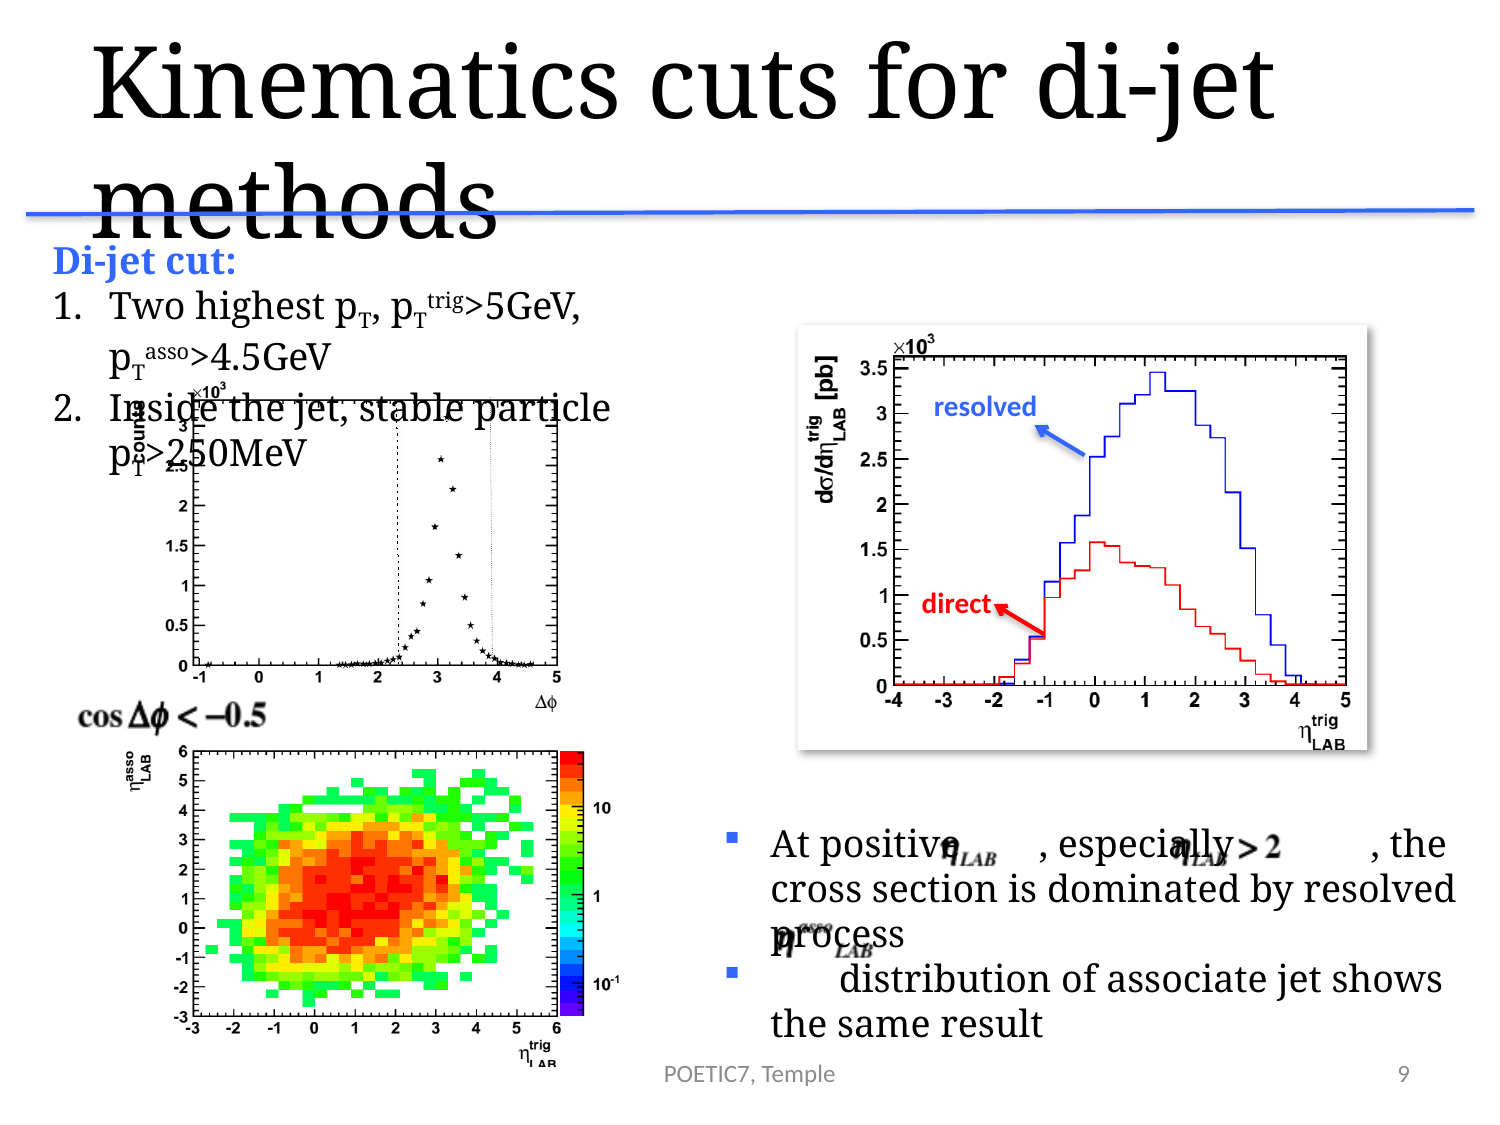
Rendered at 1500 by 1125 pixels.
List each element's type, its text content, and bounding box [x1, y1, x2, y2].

footer POETIC7, Temple [512, 1042, 988, 1103]
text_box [937, 828, 1001, 869]
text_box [25, 210, 1475, 215]
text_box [74, 694, 269, 738]
text_box Di-jet cut: Two highest pT, pTtrig>5GeV, pTasso>4.5GeV Inside the jet, stable particle pT>250MeV [37, 229, 794, 893]
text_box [1034, 425, 1085, 456]
title Kinematics cuts for di-jet methods [75, 45, 1475, 208]
picture [797, 324, 1368, 750]
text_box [772, 912, 875, 961]
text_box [1169, 828, 1282, 869]
picture [115, 365, 634, 1068]
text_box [396, 401, 400, 664]
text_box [993, 603, 1045, 635]
title Kinematics cuts for di-jet methods [75, 222, 1475, 233]
slide_number 9 [1074, 1042, 1425, 1103]
text_box At positive , especially , the cross section is dominated by resolved process distribution of associate jet shows the same result [708, 813, 1475, 1098]
